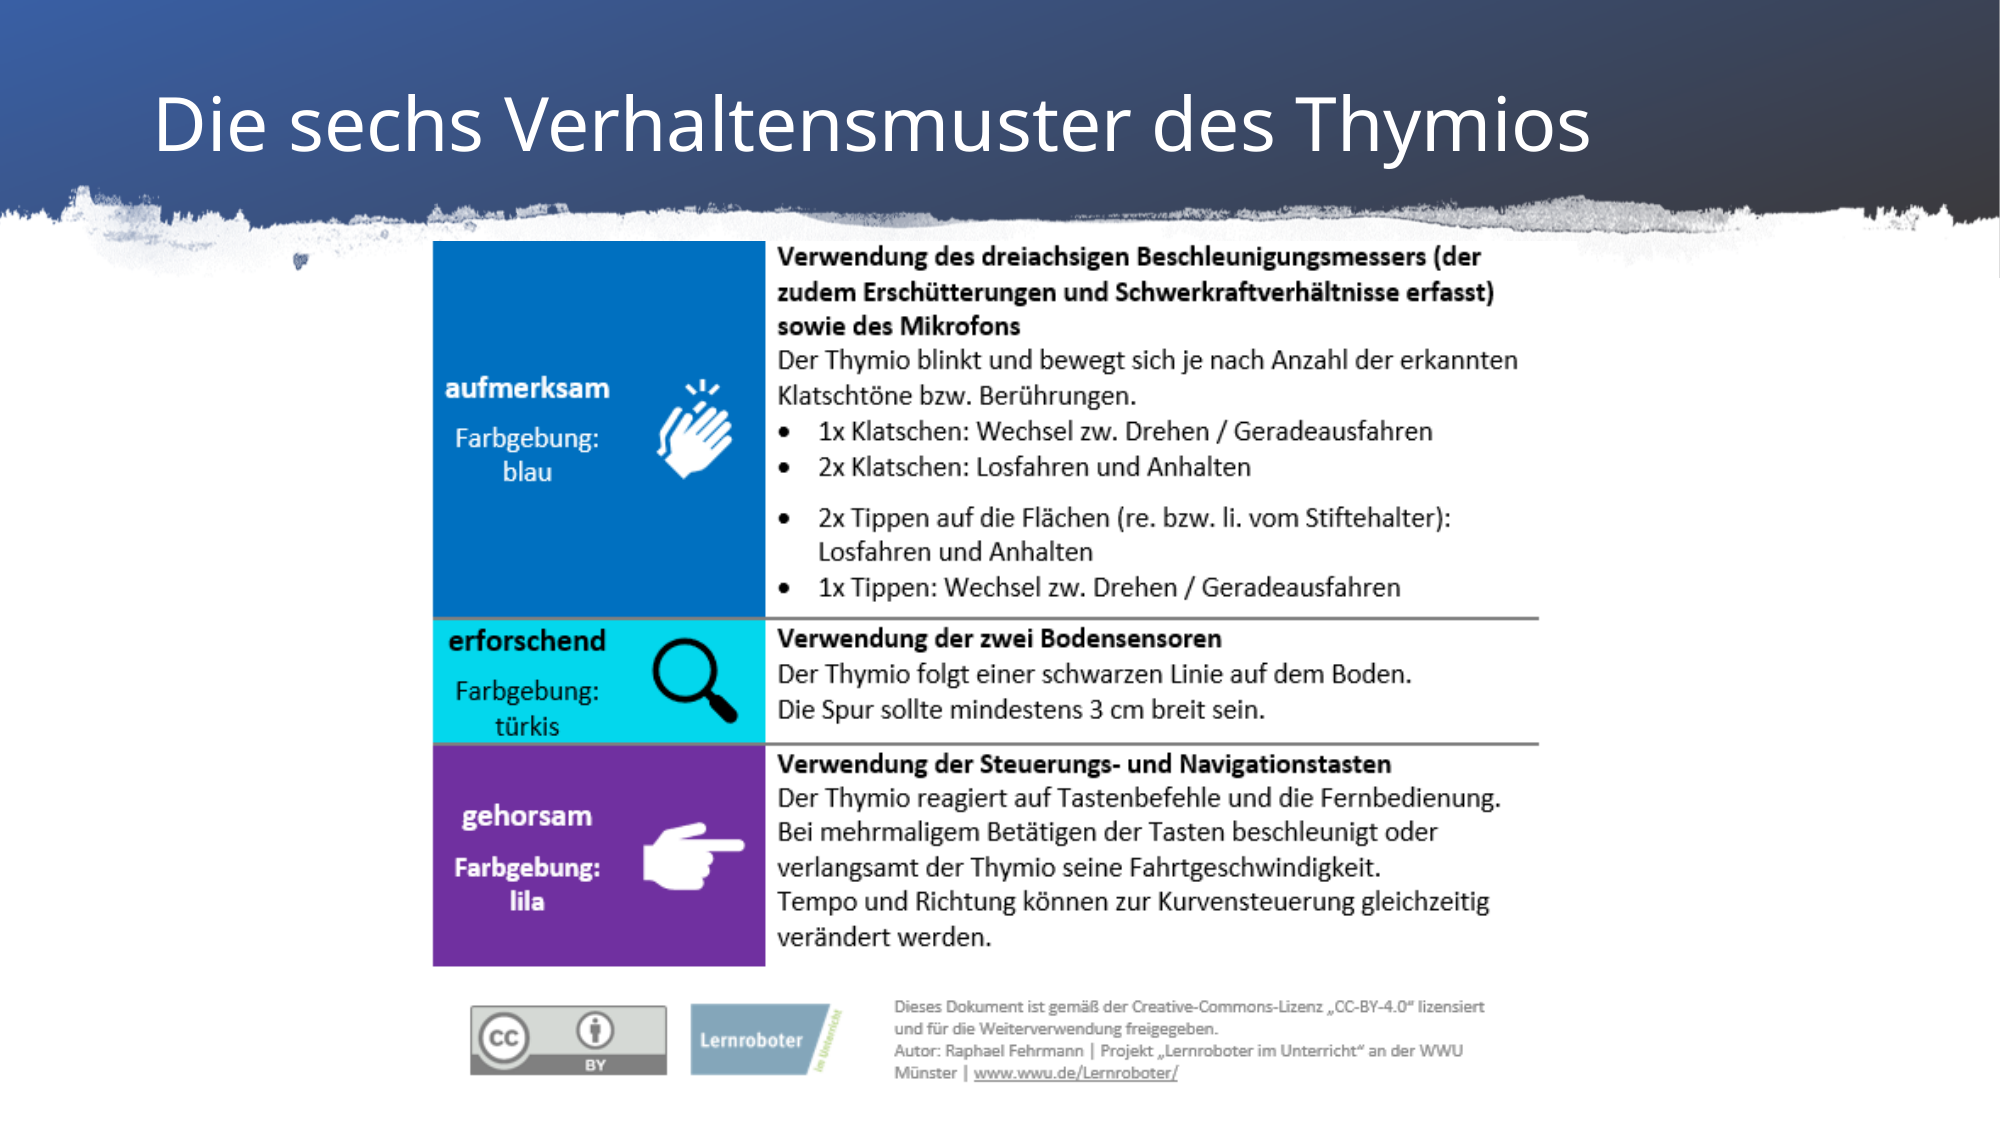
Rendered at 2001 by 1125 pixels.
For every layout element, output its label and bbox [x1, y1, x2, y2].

picture [0, 0, 2000, 278]
list [422, 241, 1578, 1092]
